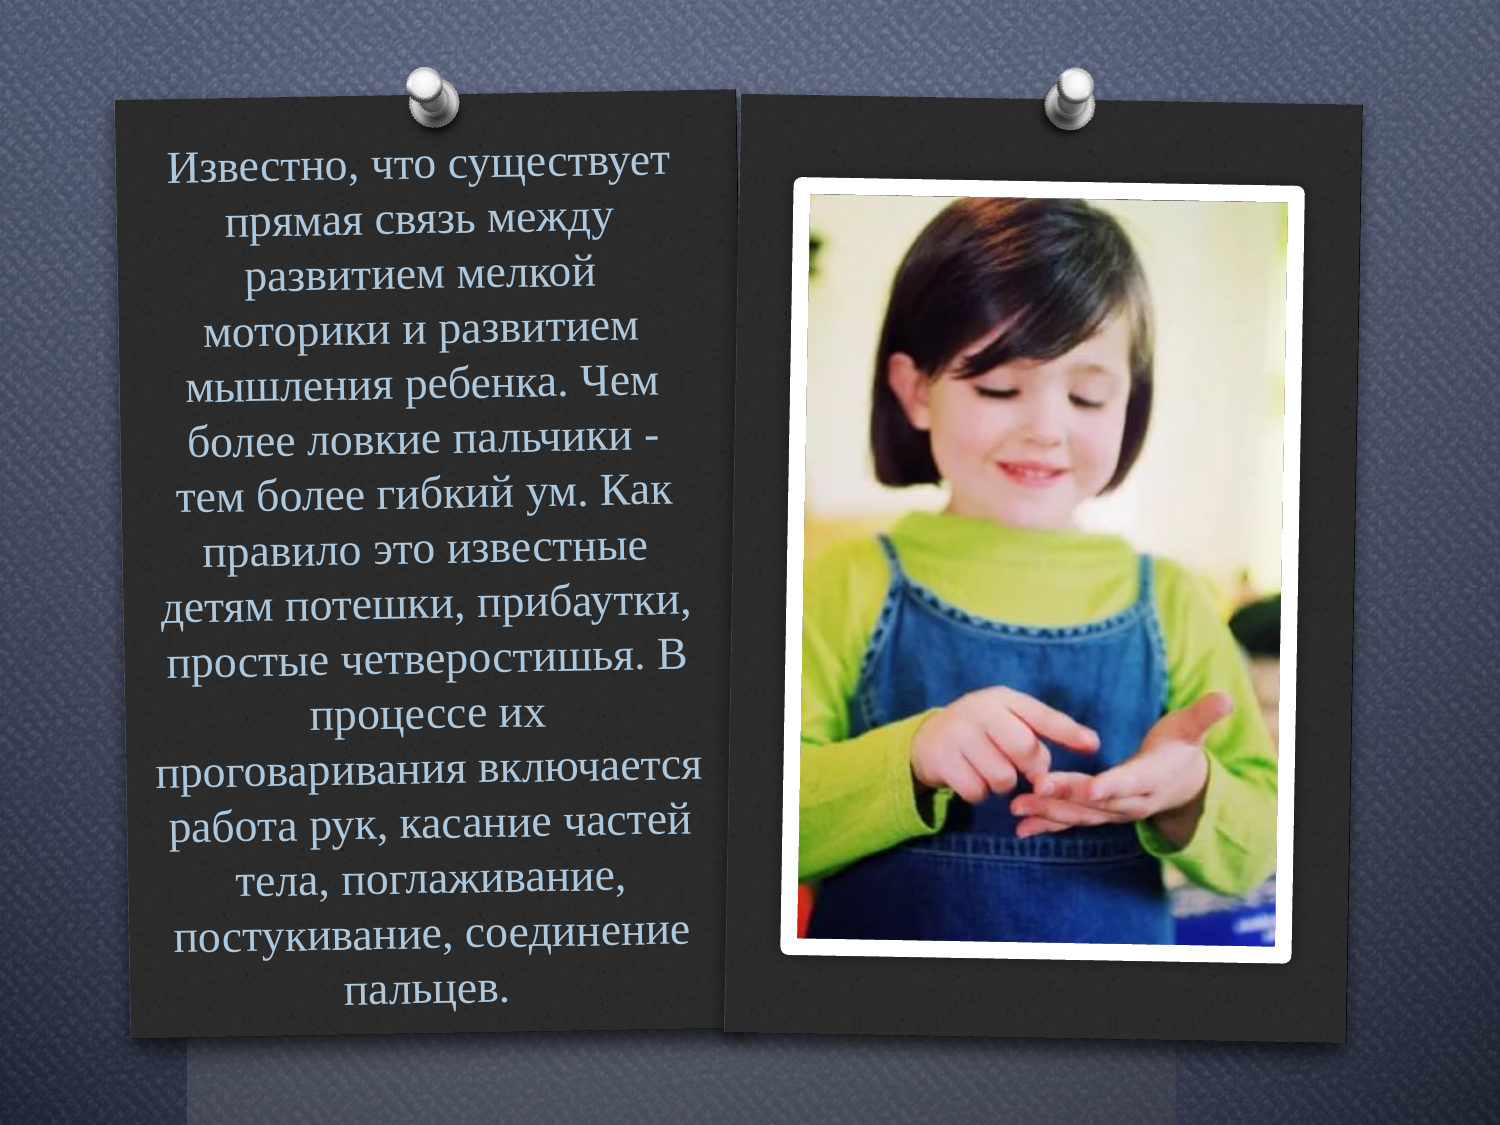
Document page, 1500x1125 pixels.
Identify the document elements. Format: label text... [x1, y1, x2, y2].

picture [375, 33, 497, 125]
picture [798, 195, 1287, 946]
picture [1016, 41, 1138, 162]
list Известно, что существует прямая связь между развитием мелкой моторики и развитием мышления ребенка. Чем более ловкие пальчики - тем более гибкий ум. Как правило это известные детям потешки, прибаутки, простые четверостишья. В процессе их проговаривания включается работа рук, касание частей тела, поглаживание, постукивание, соединение пальцев. [128, 120, 723, 1005]
